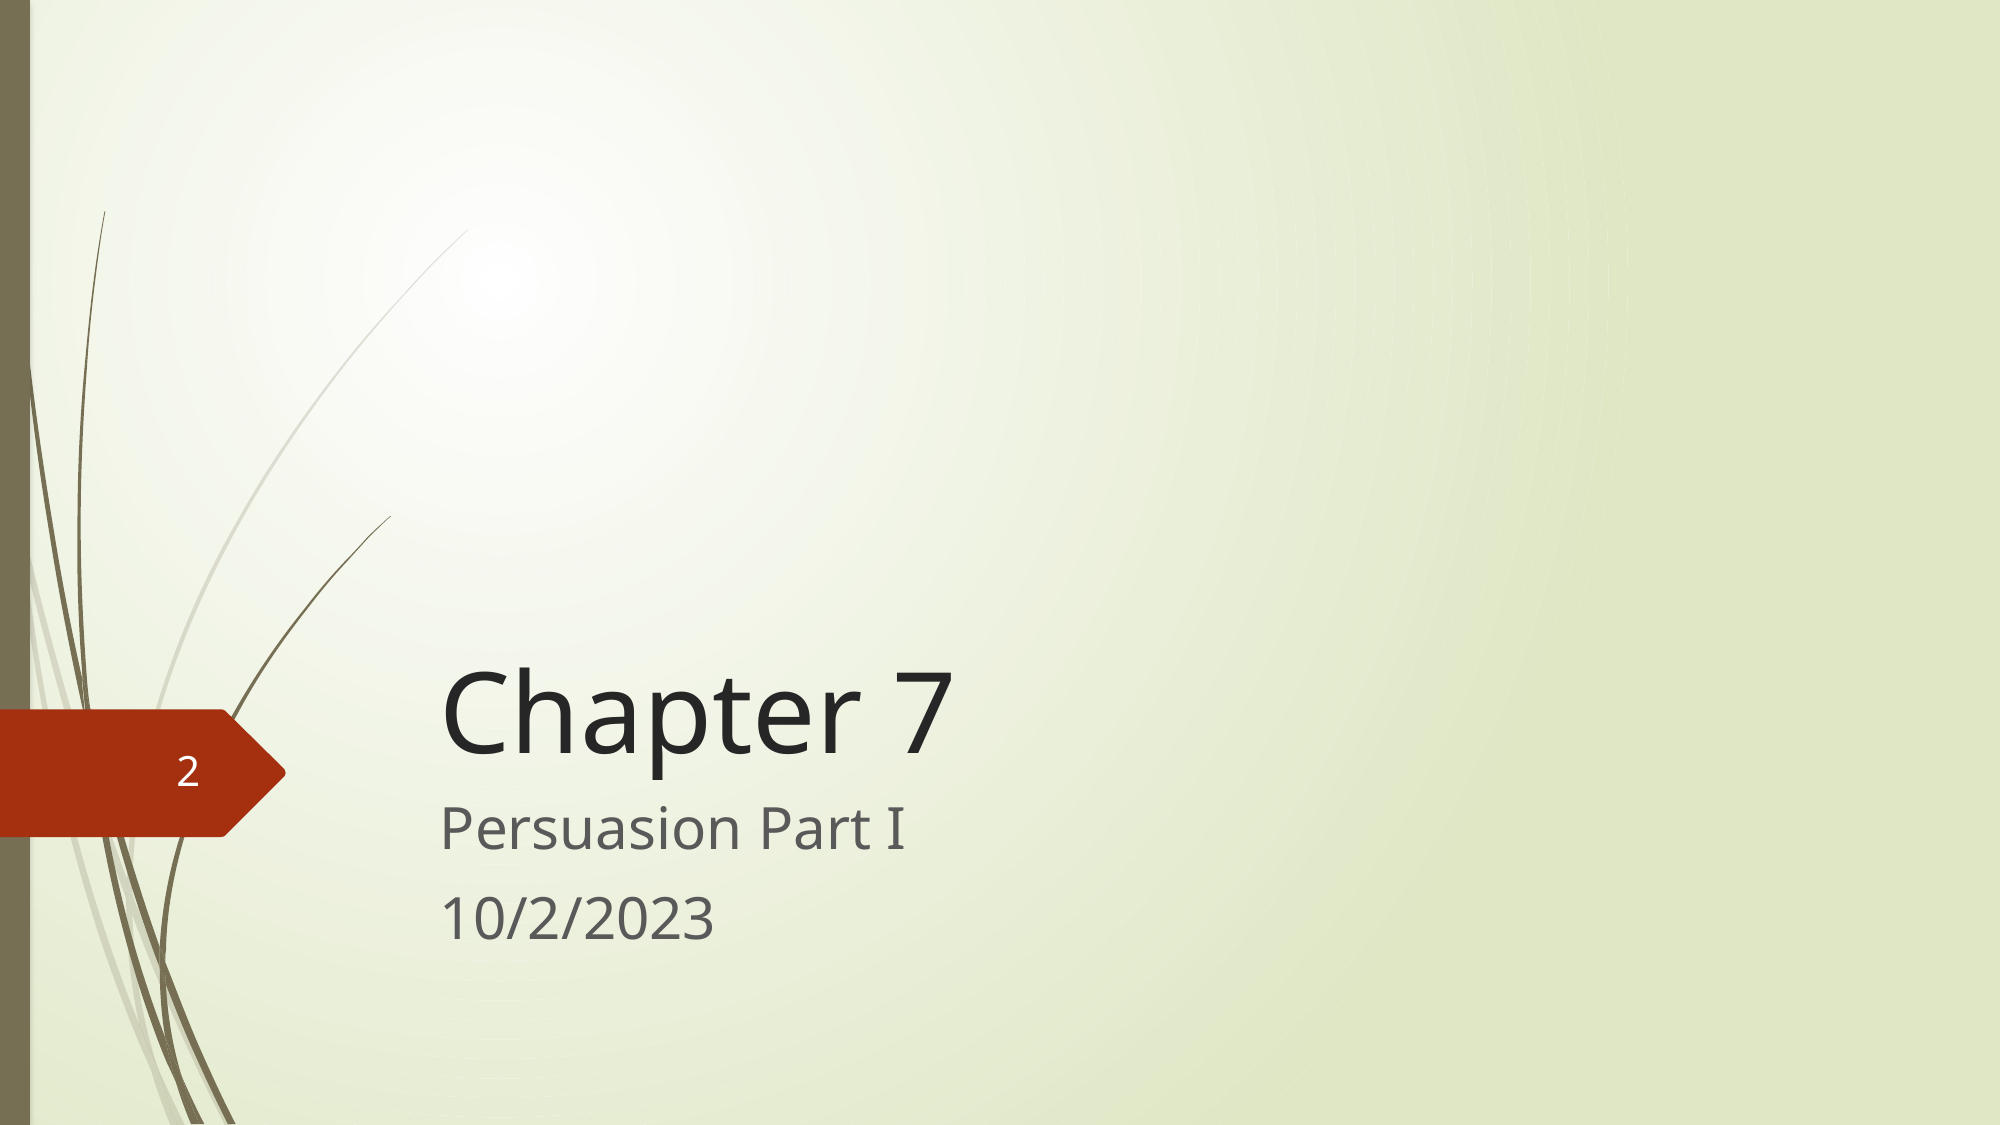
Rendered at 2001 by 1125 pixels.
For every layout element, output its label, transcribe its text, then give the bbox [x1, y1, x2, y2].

title Chapter 7 [424, 412, 1888, 783]
subtitle Persuasion Part I 10/2/2023 [424, 783, 1888, 969]
slide_number 2 [87, 743, 216, 803]
